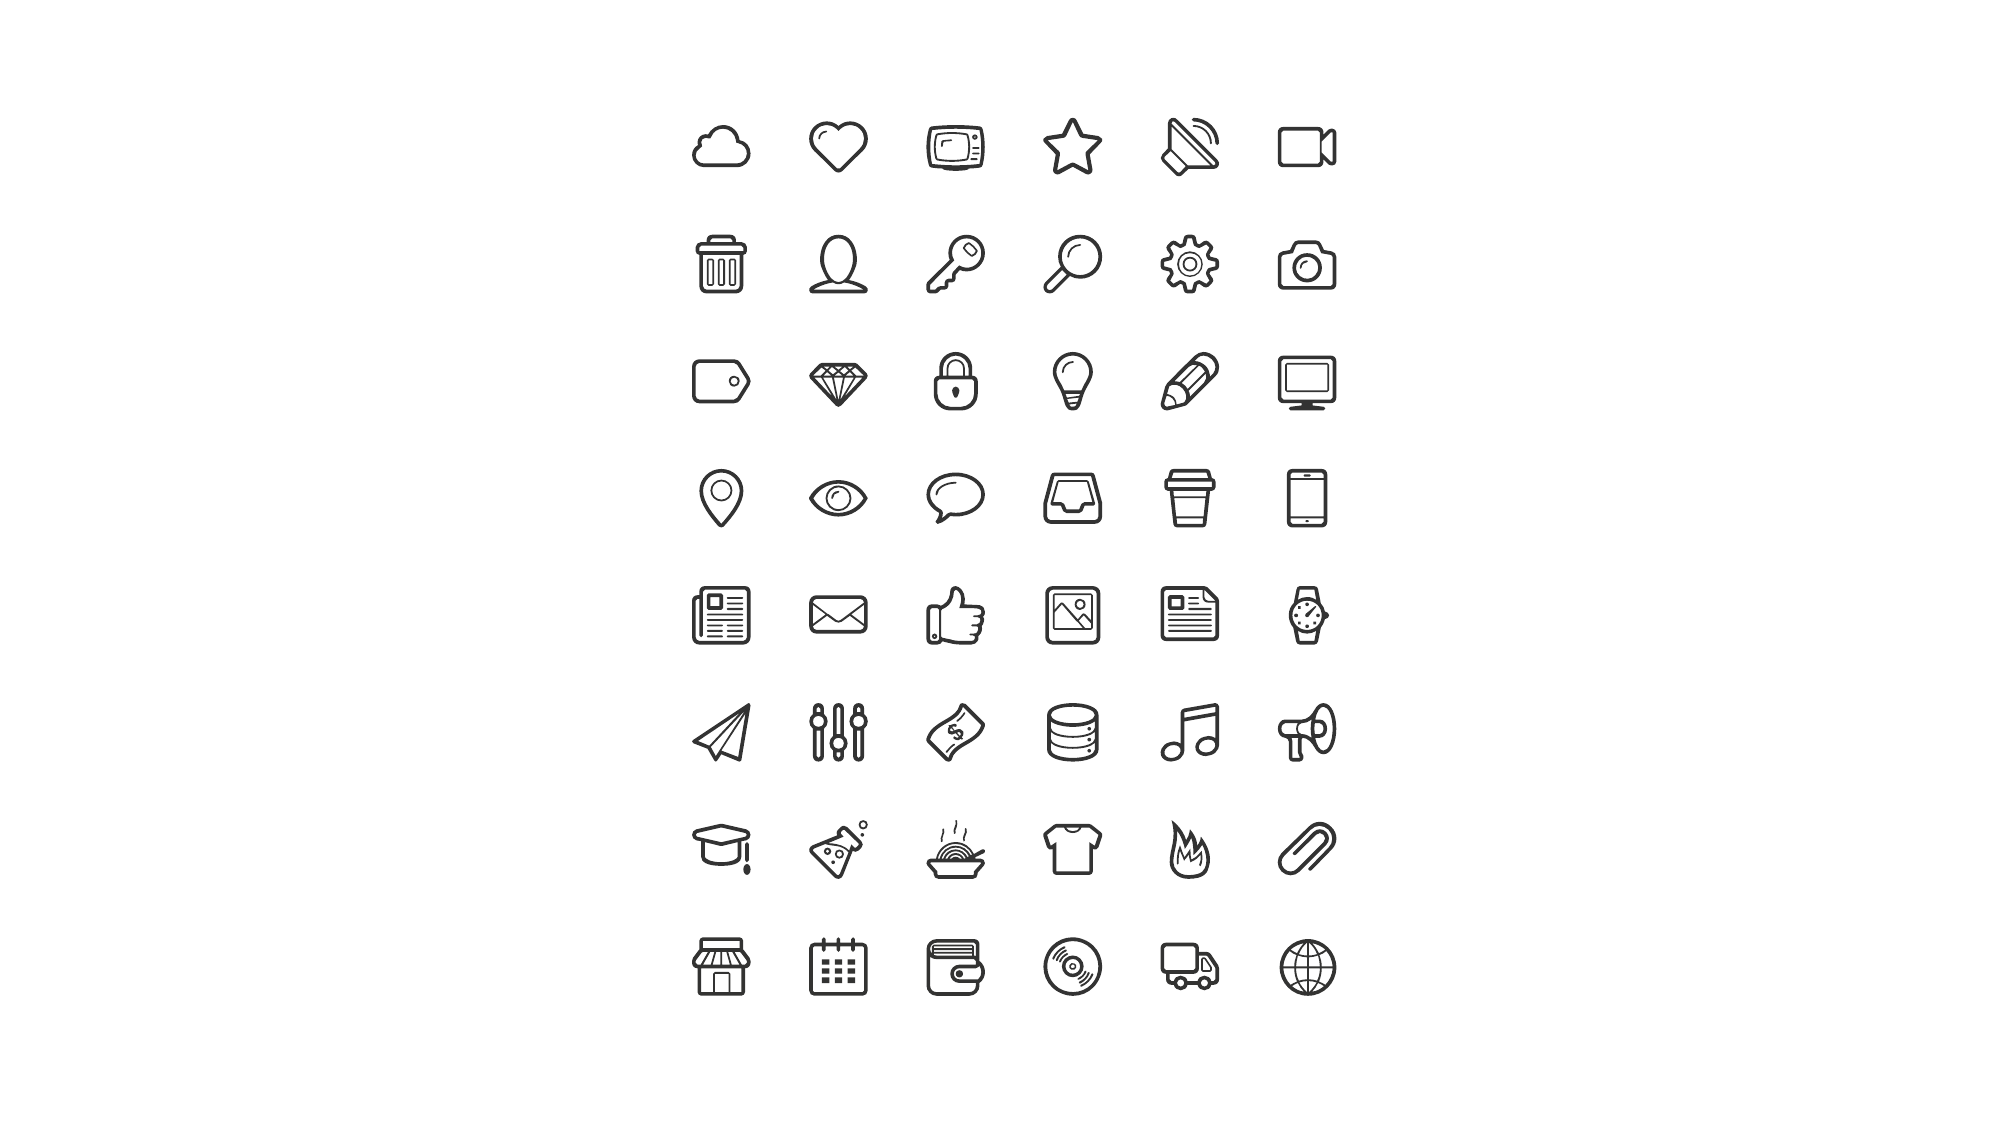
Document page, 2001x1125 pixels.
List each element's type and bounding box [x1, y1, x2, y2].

text_box [1078, 971, 1090, 984]
text_box [1080, 973, 1094, 987]
text_box [728, 258, 737, 286]
text_box [953, 820, 958, 834]
text_box [695, 234, 747, 294]
text_box [1192, 125, 1212, 145]
text_box [829, 703, 848, 762]
text_box [1043, 472, 1103, 524]
text_box [834, 849, 844, 859]
text_box [692, 586, 751, 645]
text_box [834, 968, 843, 974]
text_box [933, 351, 978, 411]
text_box [1277, 126, 1337, 168]
text_box [926, 842, 985, 879]
text_box [809, 595, 868, 634]
text_box [710, 479, 733, 502]
text_box [849, 703, 868, 762]
text_box [1069, 963, 1077, 970]
text_box [825, 485, 852, 512]
text_box [821, 959, 830, 965]
text_box [1055, 949, 1067, 962]
text_box [1061, 955, 1084, 978]
text_box [933, 132, 971, 162]
text_box [1292, 253, 1322, 283]
text_box [809, 480, 868, 517]
text_box [926, 939, 985, 996]
text_box [1043, 234, 1103, 294]
text_box [1061, 361, 1074, 374]
text_box [956, 712, 966, 722]
text_box [940, 828, 945, 843]
text_box [1052, 593, 1093, 630]
text_box [831, 490, 840, 500]
text_box [1052, 946, 1066, 960]
text_box [847, 977, 856, 984]
text_box [818, 130, 828, 140]
text_box [1277, 821, 1337, 876]
text_box [1176, 845, 1203, 867]
text_box [692, 703, 751, 762]
text_box [809, 937, 868, 996]
text_box [809, 703, 828, 762]
text_box [706, 593, 724, 610]
text_box [1160, 703, 1220, 762]
text_box [858, 820, 868, 830]
text_box [1169, 820, 1211, 879]
text_box [1191, 117, 1220, 146]
text_box [962, 242, 978, 257]
text_box [1277, 240, 1337, 290]
text_box [940, 139, 953, 148]
text_box [1160, 351, 1220, 411]
text_box [1059, 953, 1069, 963]
text_box [706, 258, 715, 286]
text_box [1077, 970, 1087, 980]
text_box [699, 468, 744, 528]
text_box [834, 959, 843, 965]
text_box [1288, 586, 1330, 645]
text_box [745, 842, 749, 863]
text_box [809, 234, 868, 294]
text_box [947, 723, 964, 741]
text_box [1164, 468, 1216, 528]
text_box [726, 607, 744, 611]
text_box [1160, 586, 1220, 642]
text_box [1045, 586, 1101, 645]
text_box [1277, 703, 1337, 762]
text_box [1201, 957, 1212, 972]
text_box [717, 258, 726, 286]
text_box [1305, 606, 1317, 618]
text_box [926, 125, 985, 171]
text_box [821, 968, 830, 974]
text_box [1052, 351, 1093, 411]
text_box [1043, 937, 1103, 996]
text_box [935, 481, 957, 496]
text_box [1285, 362, 1330, 393]
text_box [1160, 234, 1220, 294]
text_box [692, 125, 751, 168]
text_box [692, 359, 751, 404]
text_box [847, 959, 856, 965]
text_box [926, 586, 985, 645]
text_box [926, 472, 985, 524]
text_box [847, 968, 856, 974]
text_box [1043, 117, 1103, 175]
text_box [1047, 703, 1099, 762]
text_box [834, 977, 843, 984]
text_box [692, 823, 751, 866]
text_box [823, 847, 832, 856]
text_box [821, 977, 830, 984]
text_box [809, 825, 863, 879]
text_box [926, 234, 985, 294]
text_box [1167, 595, 1185, 610]
text_box [1050, 480, 1096, 514]
text_box [945, 743, 955, 753]
text_box [955, 970, 964, 978]
text_box [809, 362, 868, 407]
text_box [1277, 355, 1337, 411]
text_box [931, 633, 938, 640]
text_box [1299, 260, 1308, 269]
text_box [1279, 939, 1337, 996]
text_box [1188, 607, 1212, 611]
text_box [743, 864, 751, 875]
text_box [1043, 823, 1103, 875]
text_box [692, 937, 751, 996]
text_box [1182, 256, 1198, 272]
text_box [962, 828, 967, 842]
text_box [809, 121, 868, 173]
text_box [952, 386, 960, 398]
text_box [728, 375, 740, 387]
text_box [1160, 942, 1220, 991]
text_box [1067, 244, 1082, 258]
text_box [1074, 598, 1086, 610]
text_box [1177, 251, 1203, 277]
text_box [1160, 117, 1220, 177]
text_box [1286, 468, 1328, 528]
text_box [926, 703, 985, 762]
